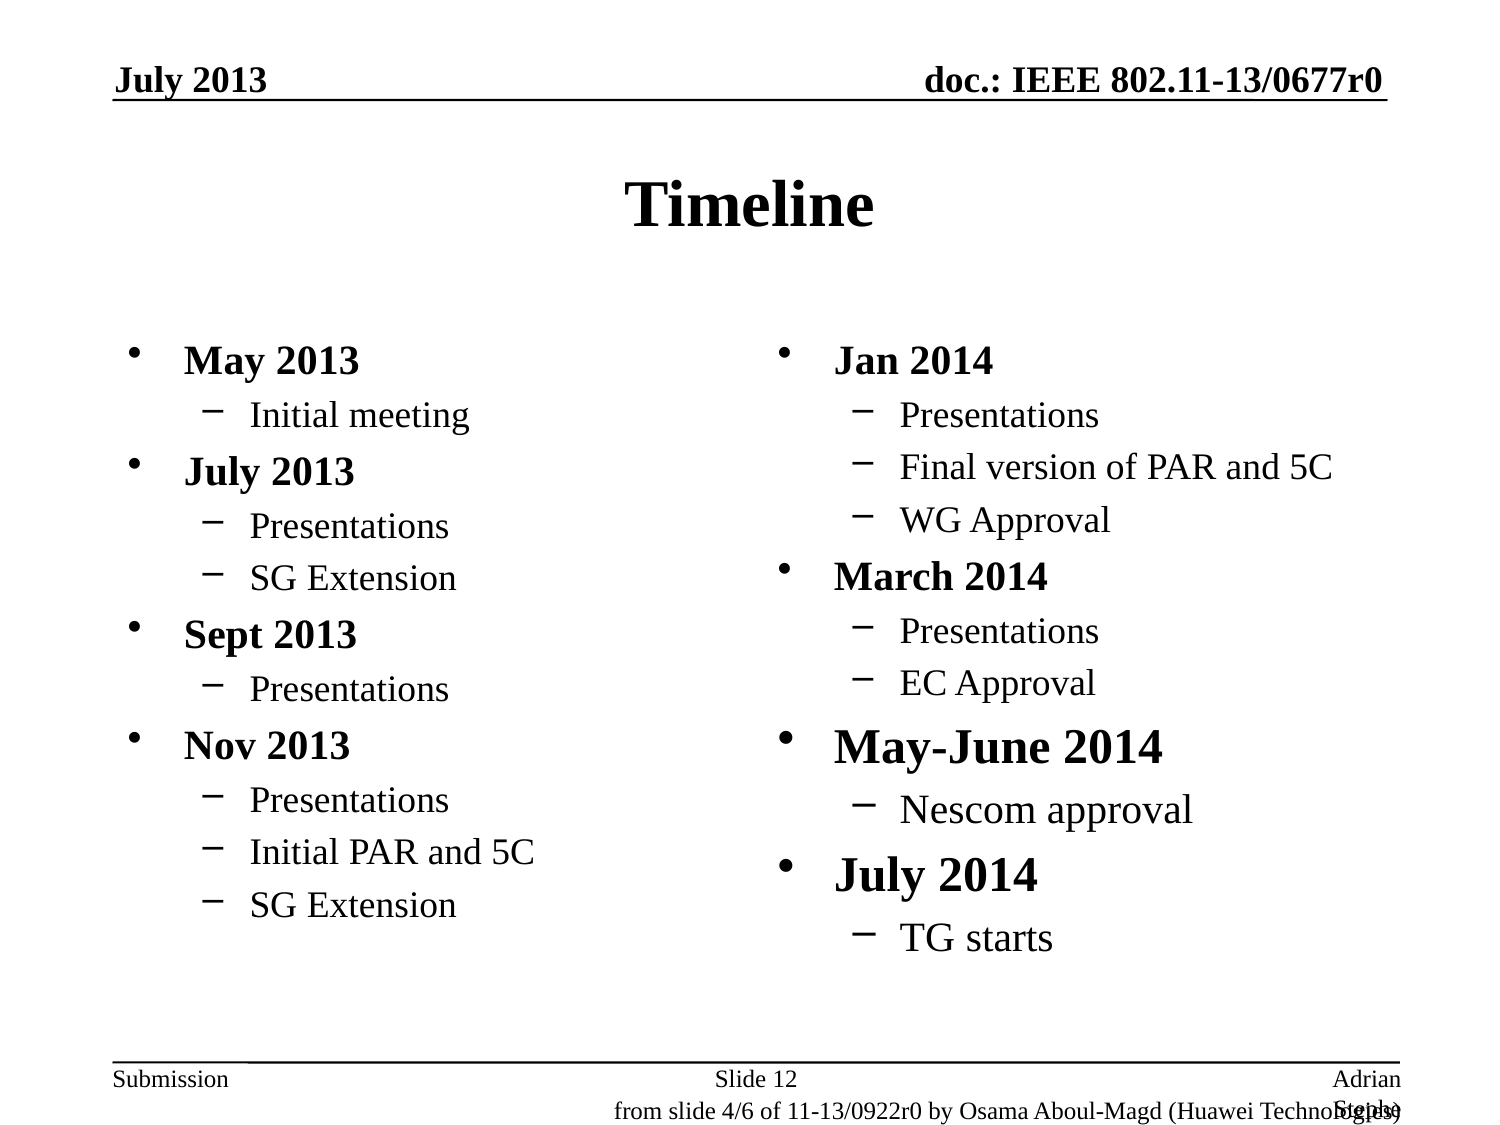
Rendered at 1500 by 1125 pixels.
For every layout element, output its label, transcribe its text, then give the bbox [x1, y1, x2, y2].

slide_number Slide 12 [712, 1061, 800, 1087]
footer Adrian Stephens, Intel Corporation [1324, 1061, 1402, 1087]
list Jan 2014 Presentations Final version of PAR and 5C WG Approval March 2014 Presentations EC Approval May-June 2014 Nescom approval July 2014 TG starts [762, 324, 1388, 1000]
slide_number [114, 54, 374, 101]
list May 2013 Initial meeting July 2013 Presentations SG Extension Sept 2013 Presentations Nov 2013 Presentations Initial PAR and 5C SG Extension [112, 324, 738, 1000]
title Timeline [112, 112, 1388, 288]
text_box from slide 4/6 of 11-13/0922r0 by Osama Aboul-Magd (Huawei Technologies) [343, 1087, 1417, 1125]
